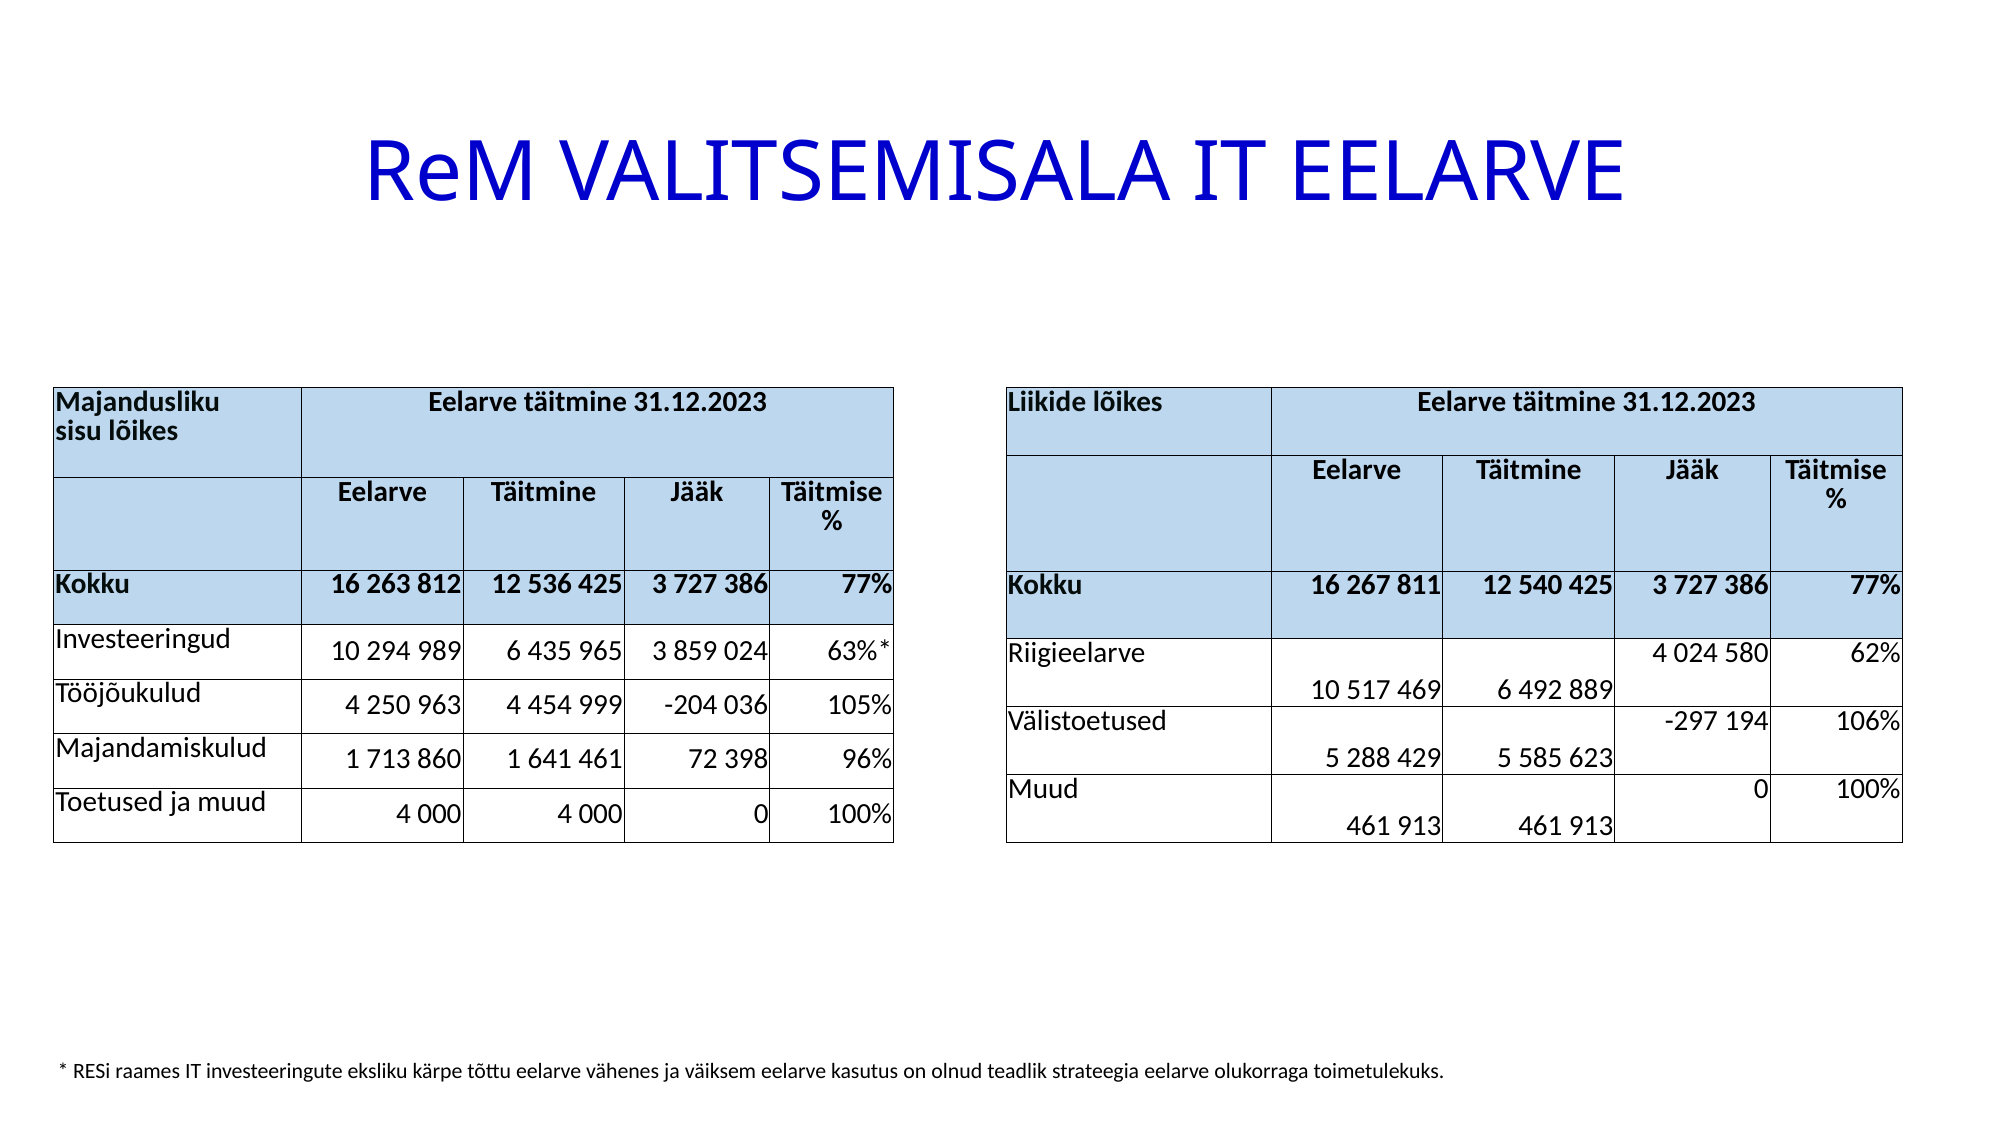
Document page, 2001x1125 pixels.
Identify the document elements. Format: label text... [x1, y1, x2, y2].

table_cell Jääk​ [625, 478, 769, 570]
table_cell 62% [1771, 639, 1902, 706]
table_cell Täitmise %​ [770, 478, 893, 570]
table_cell 96% [770, 734, 893, 788]
table_cell 10 517 469 [1272, 639, 1442, 706]
table_cell 77% [770, 571, 893, 624]
table_cell ​Toetused ja muud [54, 789, 301, 842]
table_cell 63%* [770, 625, 893, 679]
table_cell 77% [1771, 572, 1902, 638]
text_box * RESi raames IT investeeringute eksliku kärpe tõttu eelarve vähenes ja väiksem eelarve kasutus on olnud teadlik strateegia eelarve olukorraga toimetulekuks. [42, 1049, 1562, 1091]
table_cell Jääk​ [1615, 456, 1770, 571]
table_cell 12 536 425 [464, 571, 624, 624]
table_cell 16 267 811 [1272, 572, 1442, 638]
table_cell Eelarve​ [302, 478, 463, 570]
table_cell 0 [625, 789, 769, 842]
table_cell 1 713 860 [302, 734, 463, 788]
table_cell 0 [1615, 775, 1770, 842]
table_cell Tööjõukulud [54, 680, 301, 733]
table_cell 461 913 [1443, 775, 1614, 842]
table_cell 1 641 461 [464, 734, 624, 788]
table_cell 12 540 425 [1443, 572, 1614, 638]
table_cell 3 859 024 [625, 625, 769, 679]
table_cell [54, 478, 301, 570]
table_cell Muud​ [1007, 775, 1271, 842]
table_cell Kokku​ [54, 571, 301, 624]
table_cell 4 000 [302, 789, 463, 842]
table_cell 4 250 963 [302, 680, 463, 733]
table_cell 461 913 [1272, 775, 1442, 842]
table_cell 4 024 580 [1615, 639, 1770, 706]
table_cell 16 263 812 [302, 571, 463, 624]
table_cell Välistoetused​ [1007, 707, 1271, 774]
table_header Eelarve täitmine 31.12.2023 [302, 388, 893, 477]
table_cell ​Majandamiskulud​ [54, 734, 301, 788]
table_cell 5 585 623 [1443, 707, 1614, 774]
table_cell Kokku​ [1007, 572, 1271, 638]
table_cell 6 435 965 [464, 625, 624, 679]
table_cell Eelarve​ [1272, 456, 1442, 571]
table_cell 4 454 999 [464, 680, 624, 733]
table_cell 4 000 [464, 789, 624, 842]
table_cell Täitmine​ [464, 478, 624, 570]
table_cell 100% [1771, 775, 1902, 842]
table_cell 105% [770, 680, 893, 733]
table_cell Investeeringud​ [54, 625, 301, 679]
table_cell Täitmine​ [1443, 456, 1614, 571]
table_cell 6 492 889 [1443, 639, 1614, 706]
table_header Eelarve täitmine 31.12.2023 [1272, 388, 1902, 455]
table_cell 3 727 386 [625, 571, 769, 624]
table_cell -204 036 [625, 680, 769, 733]
table_cell 10 294 989 [302, 625, 463, 679]
table_cell 106% [1771, 707, 1902, 774]
table_cell 72 398 [625, 734, 769, 788]
table_cell 100% [770, 789, 893, 842]
table_cell Täitmise %​ [1771, 456, 1902, 571]
table_header Majandusliku sisu lõikes​ [54, 388, 301, 477]
table_cell Riigieelarve​ [1007, 639, 1271, 706]
table_cell 3 727 386 [1615, 572, 1770, 638]
table_cell [1007, 456, 1271, 571]
table_cell -297 194 [1615, 707, 1770, 774]
table_cell 5 288 429 [1272, 707, 1442, 774]
table_header Liikide lõikes​ [1007, 388, 1271, 455]
title ReM VALITSEMISALA IT EELARVE [53, 65, 1960, 283]
